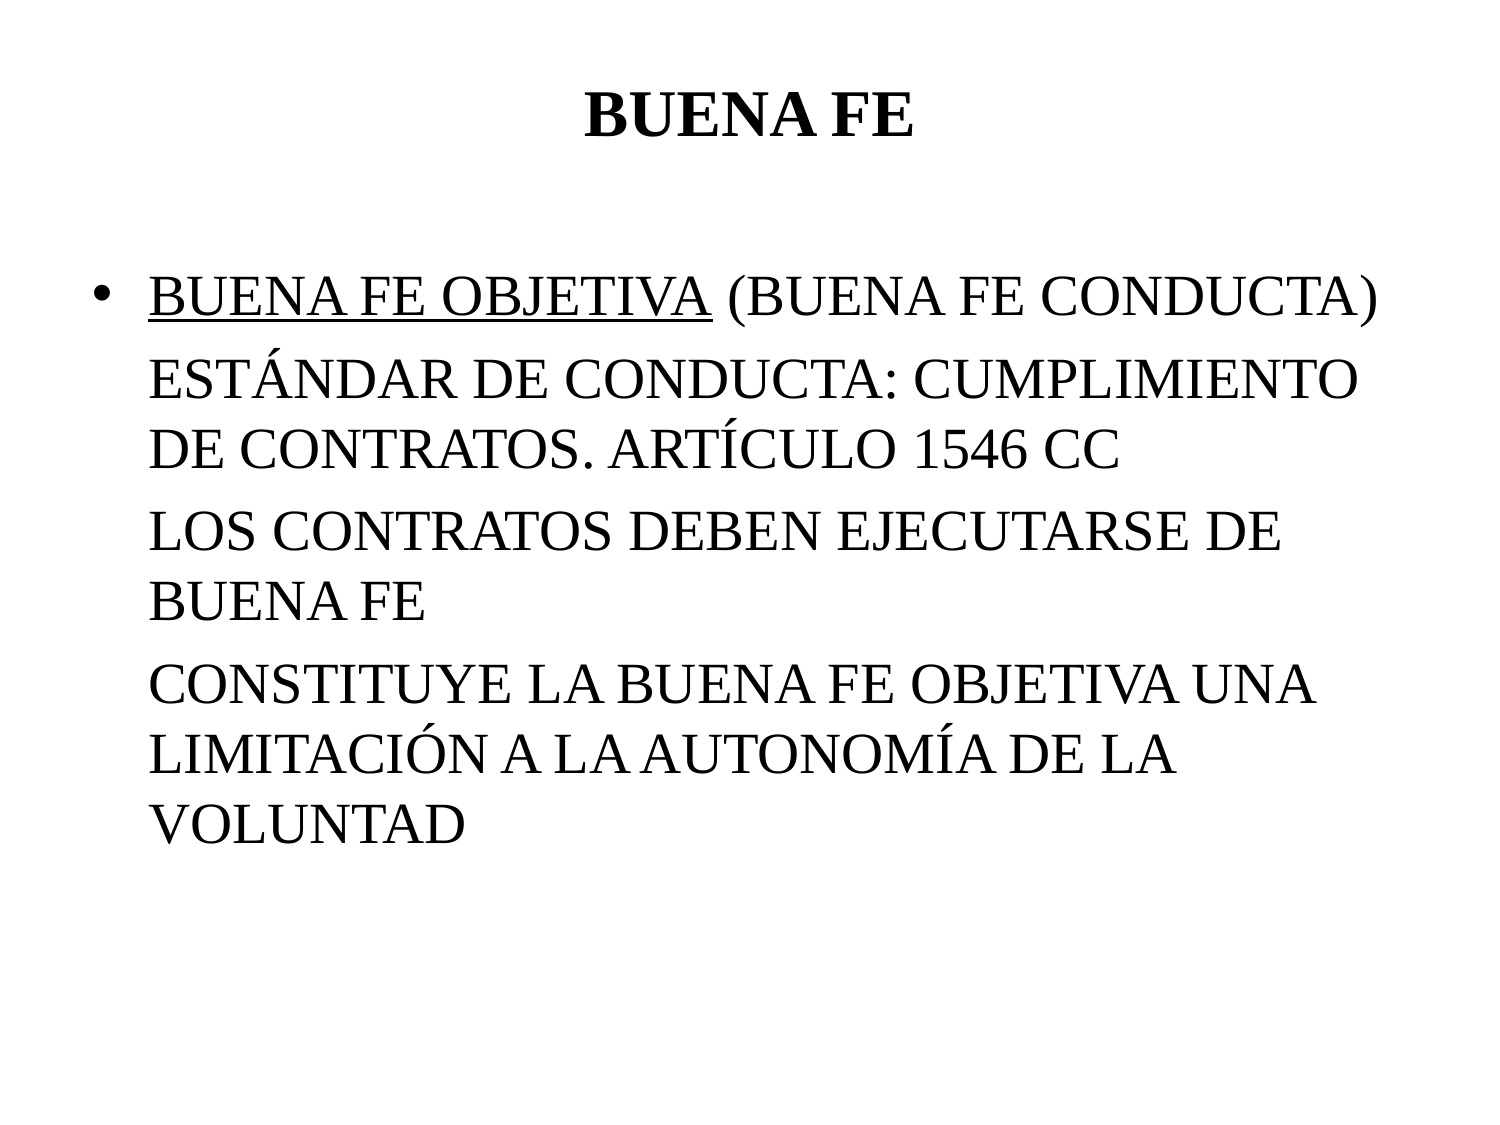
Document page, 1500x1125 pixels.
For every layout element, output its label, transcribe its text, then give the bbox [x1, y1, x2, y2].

text_box BUENA FE [74, 62, 1425, 173]
list BUENA FE OBJETIVA (BUENA FE CONDUCTA) ESTÁNDAR DE CONDUCTA: CUMPLIMIENTO DE CONTRATOS. ARTÍCULO 1546 CC LOS CONTRATOS DEBEN EJECUTARSE DE BUENA FE CONSTITUYE LA BUENA FE OBJETIVA UNA LIMITACIÓN A LA AUTONOMÍA DE LA VOLUNTAD [76, 249, 1424, 1000]
